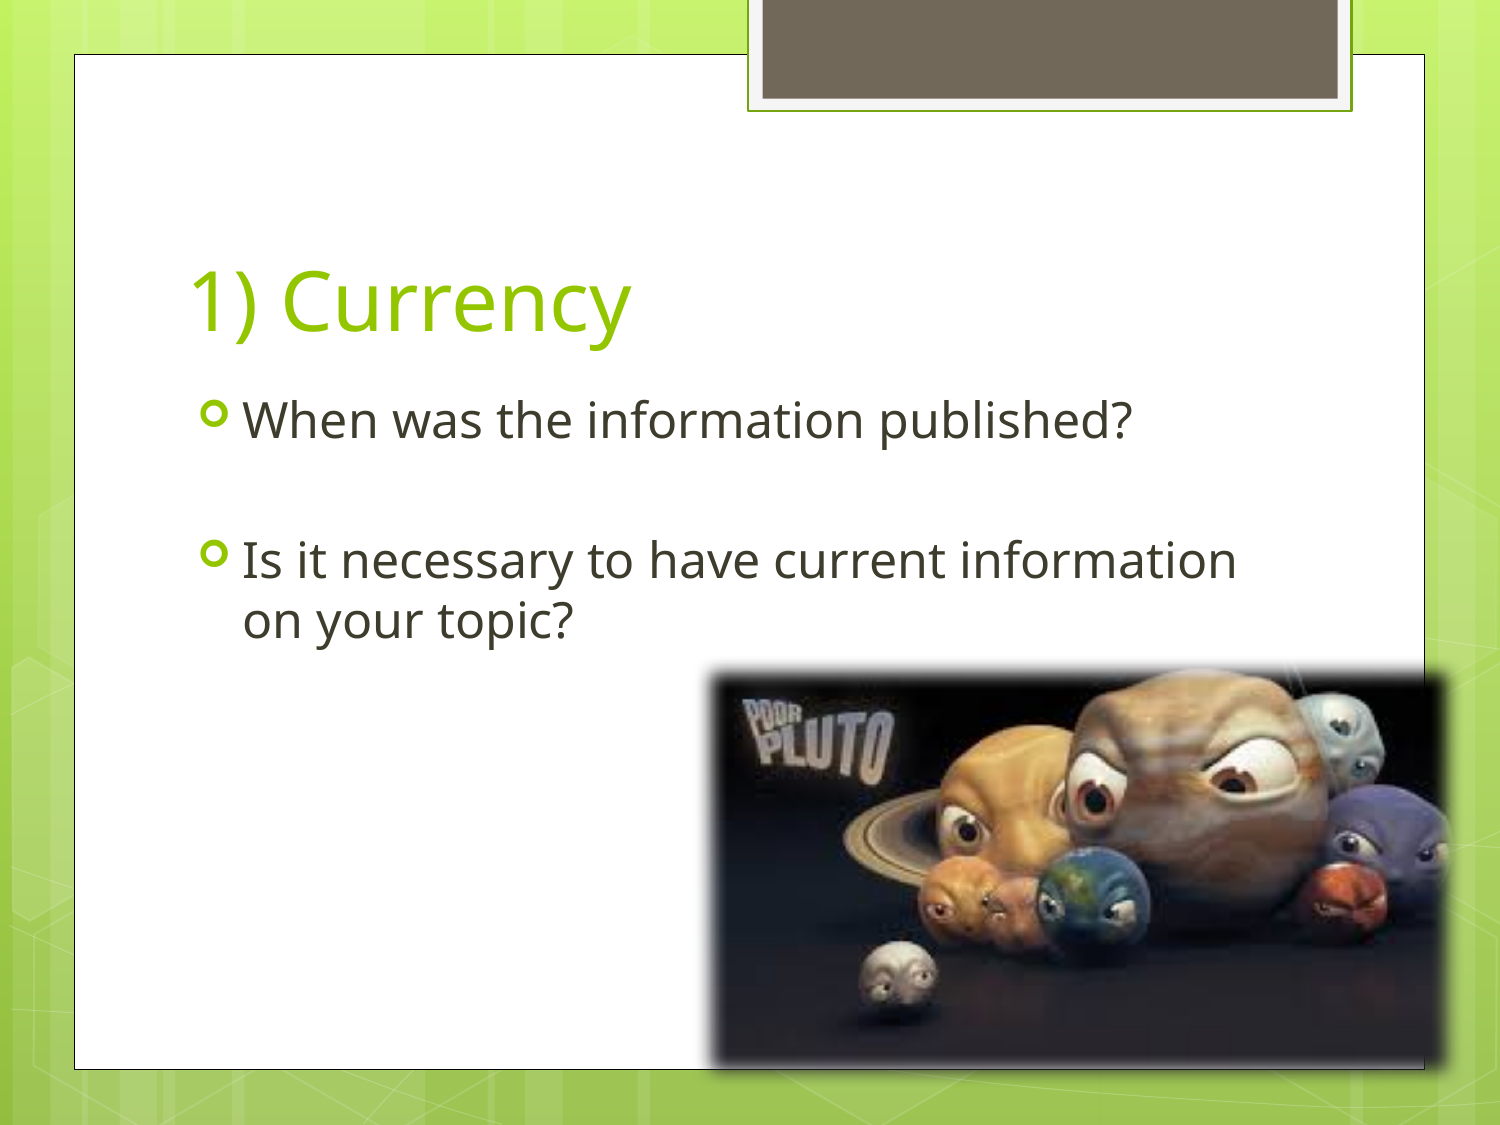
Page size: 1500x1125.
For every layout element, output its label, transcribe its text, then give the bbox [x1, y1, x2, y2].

title 1) Currency [171, 168, 1324, 357]
picture [693, 655, 1464, 1089]
list When was the information published? Is it necessary to have current information on your topic? [171, 381, 1283, 957]
